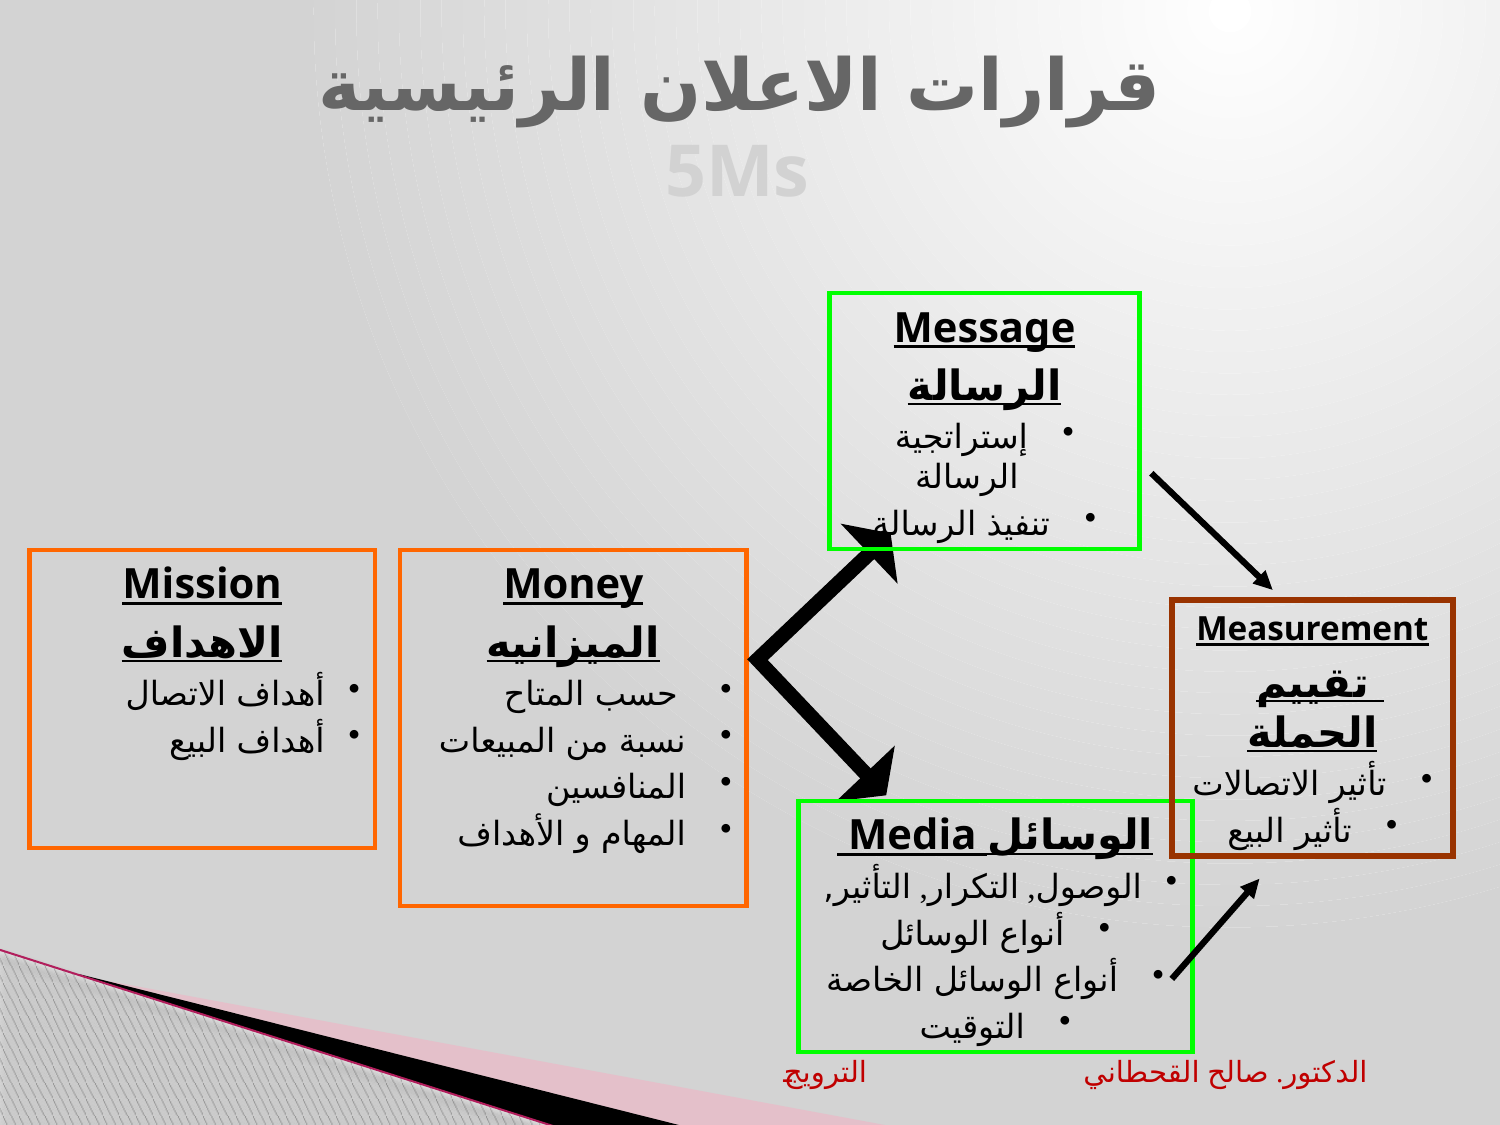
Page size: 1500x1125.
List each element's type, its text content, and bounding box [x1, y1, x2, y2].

text_box [1151, 473, 1273, 590]
text_box [748, 550, 897, 801]
text_box Measurement تقييم الحملة تأثير الاتصالات تأثير البيع [1171, 600, 1454, 857]
text_box Media الوسائل الوصول, التكرار, التأثير, أنواع الوسائل أنواع الوسائل الخاصة التوقيت [798, 801, 1193, 1041]
title قرارات الاعلان الرئيسية 5Ms [112, 31, 1367, 219]
text_box Money الميزانيه حسب المتاح نسبة من المبيعات المنافسين المهام و الأهداف [399, 549, 747, 906]
footer الترويج الدكتور. صالح القحطاني [585, 1041, 1383, 1125]
text_box Mission الاهداف أهداف الاتصال أهداف البيع [29, 549, 375, 848]
text_box [1171, 878, 1260, 979]
text_box Message الرسالة إستراتجية الرسالة تنفيذ الرسالة [829, 292, 1140, 550]
